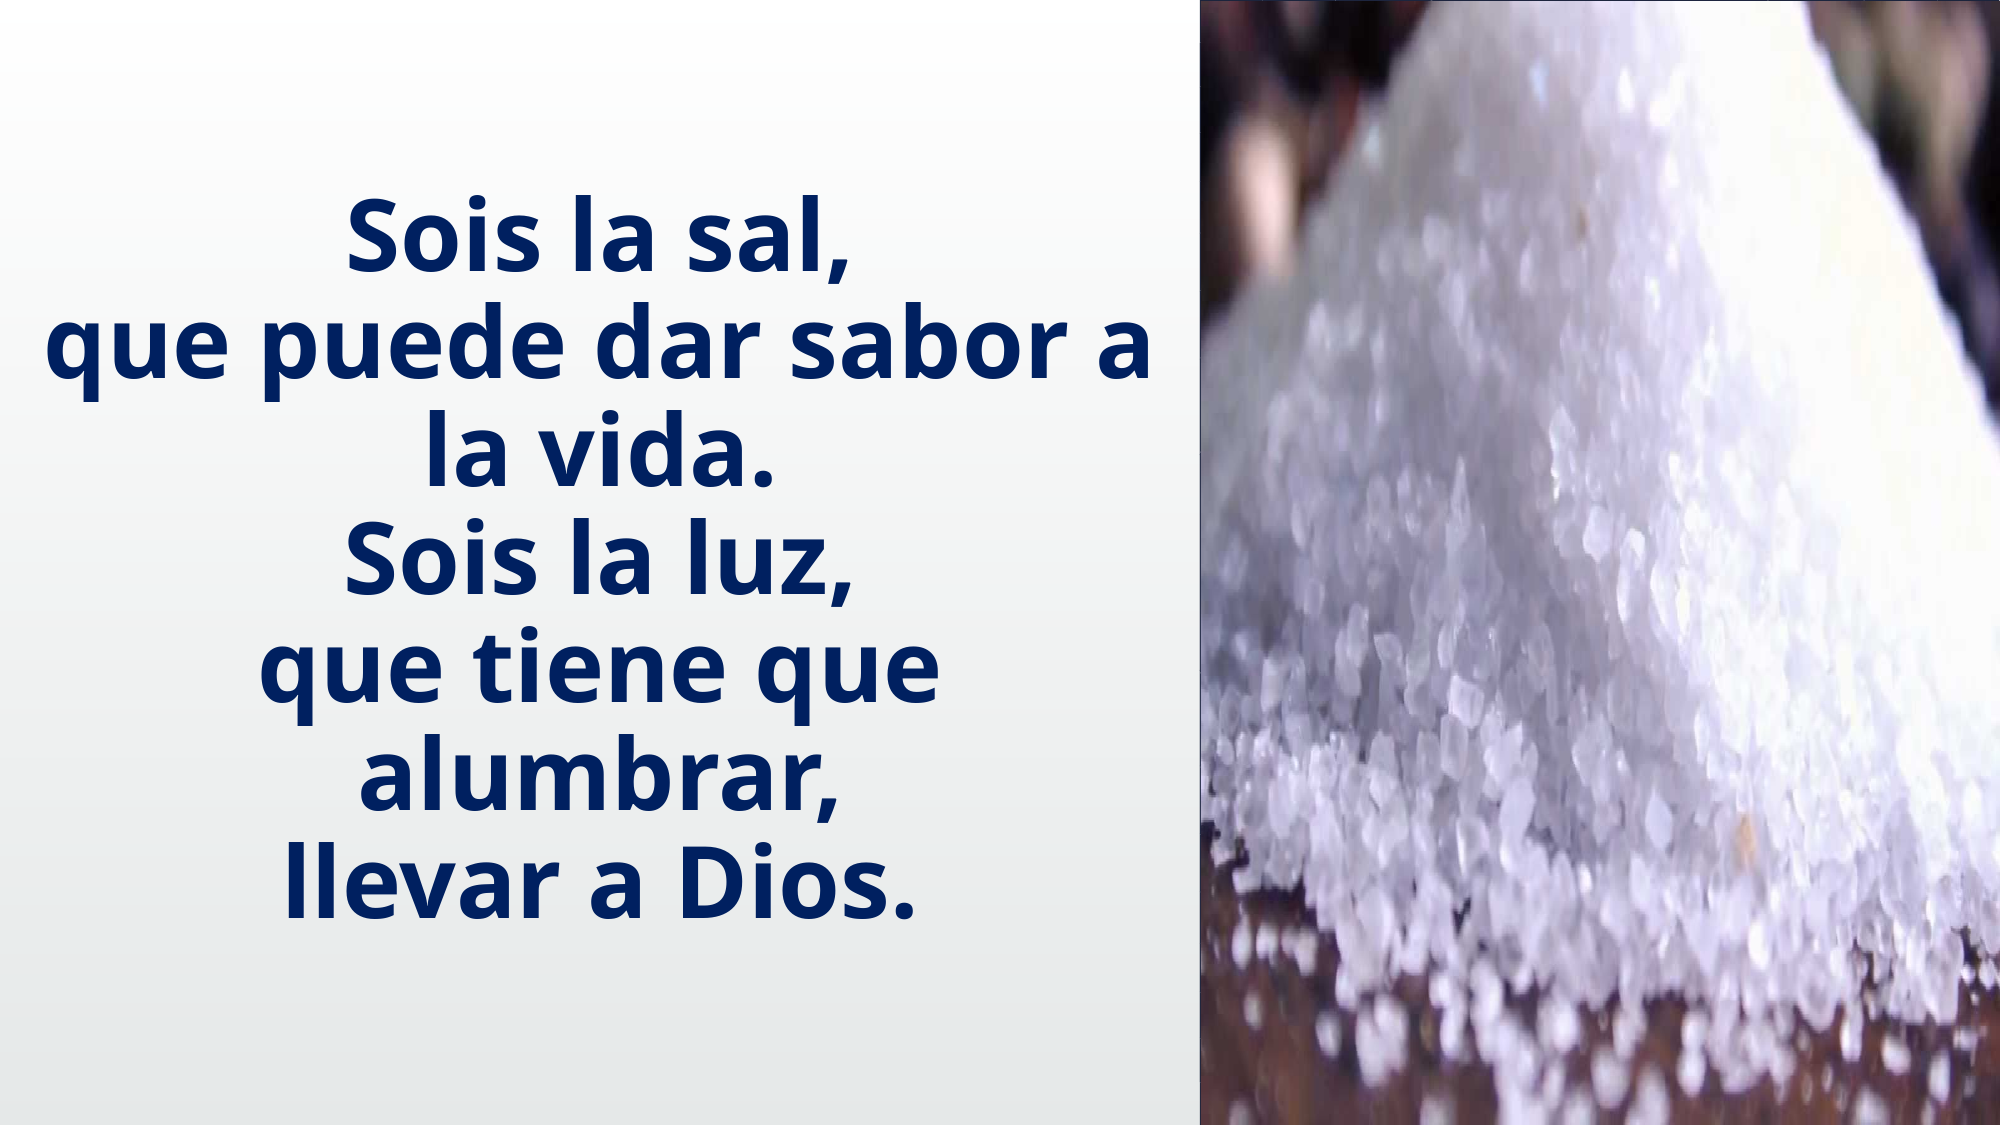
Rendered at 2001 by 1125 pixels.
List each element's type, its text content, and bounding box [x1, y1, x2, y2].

picture [1200, 1, 2000, 1125]
title Sois la sal, que puede dar sabor a la vida. Sois la luz, que tiene que alumbrar, llevar a Dios. [0, 0, 1201, 1125]
